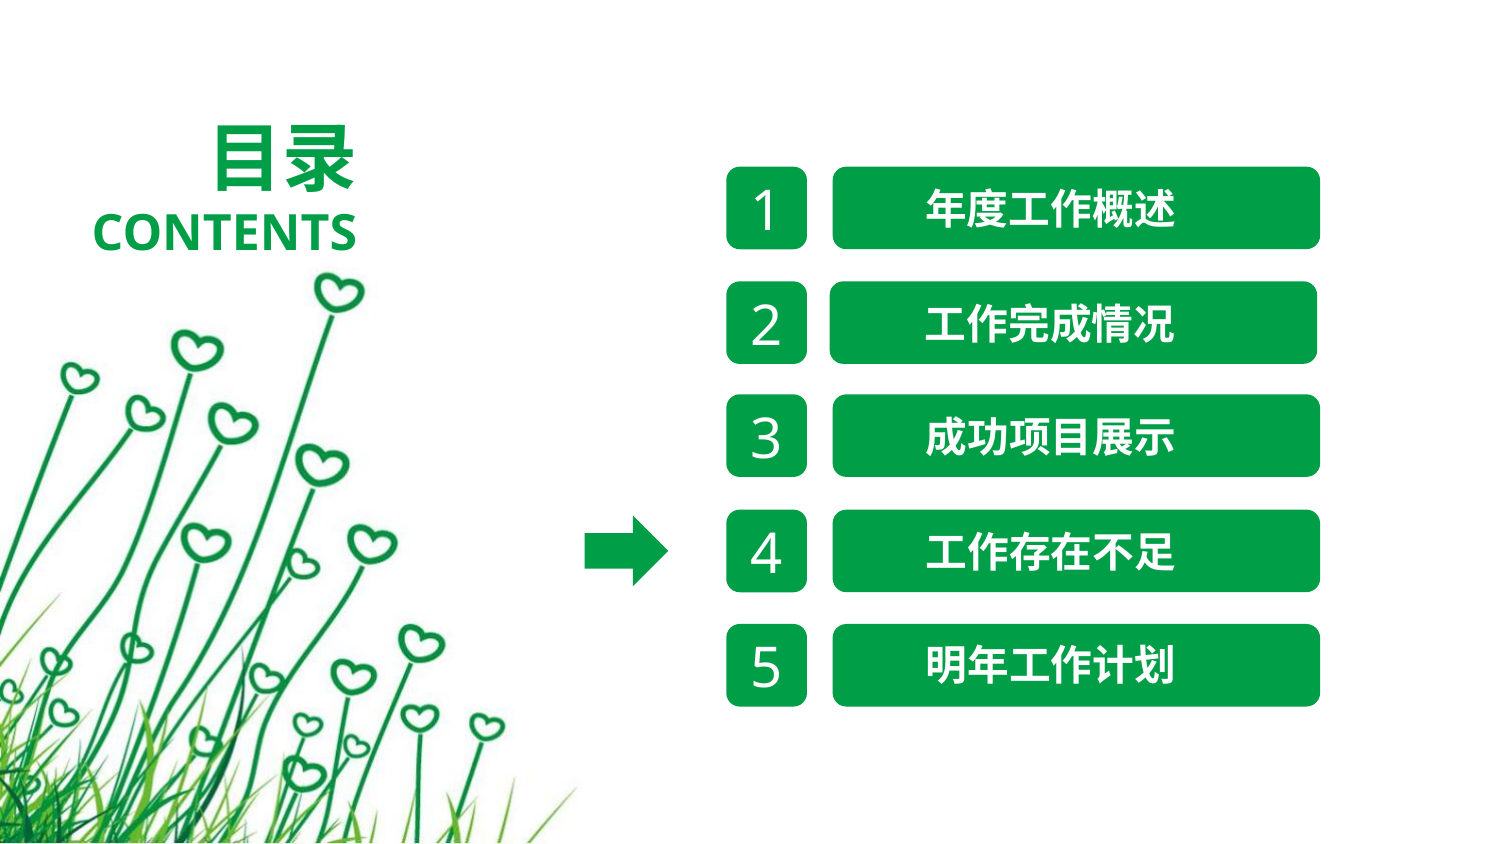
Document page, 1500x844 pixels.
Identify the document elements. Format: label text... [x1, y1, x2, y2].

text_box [832, 394, 1321, 478]
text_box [829, 281, 1318, 365]
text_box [832, 623, 1321, 707]
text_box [832, 166, 1321, 250]
text_box 目录 CONTENTS [17, 102, 372, 161]
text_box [832, 509, 1321, 593]
picture [0, 162, 1211, 844]
